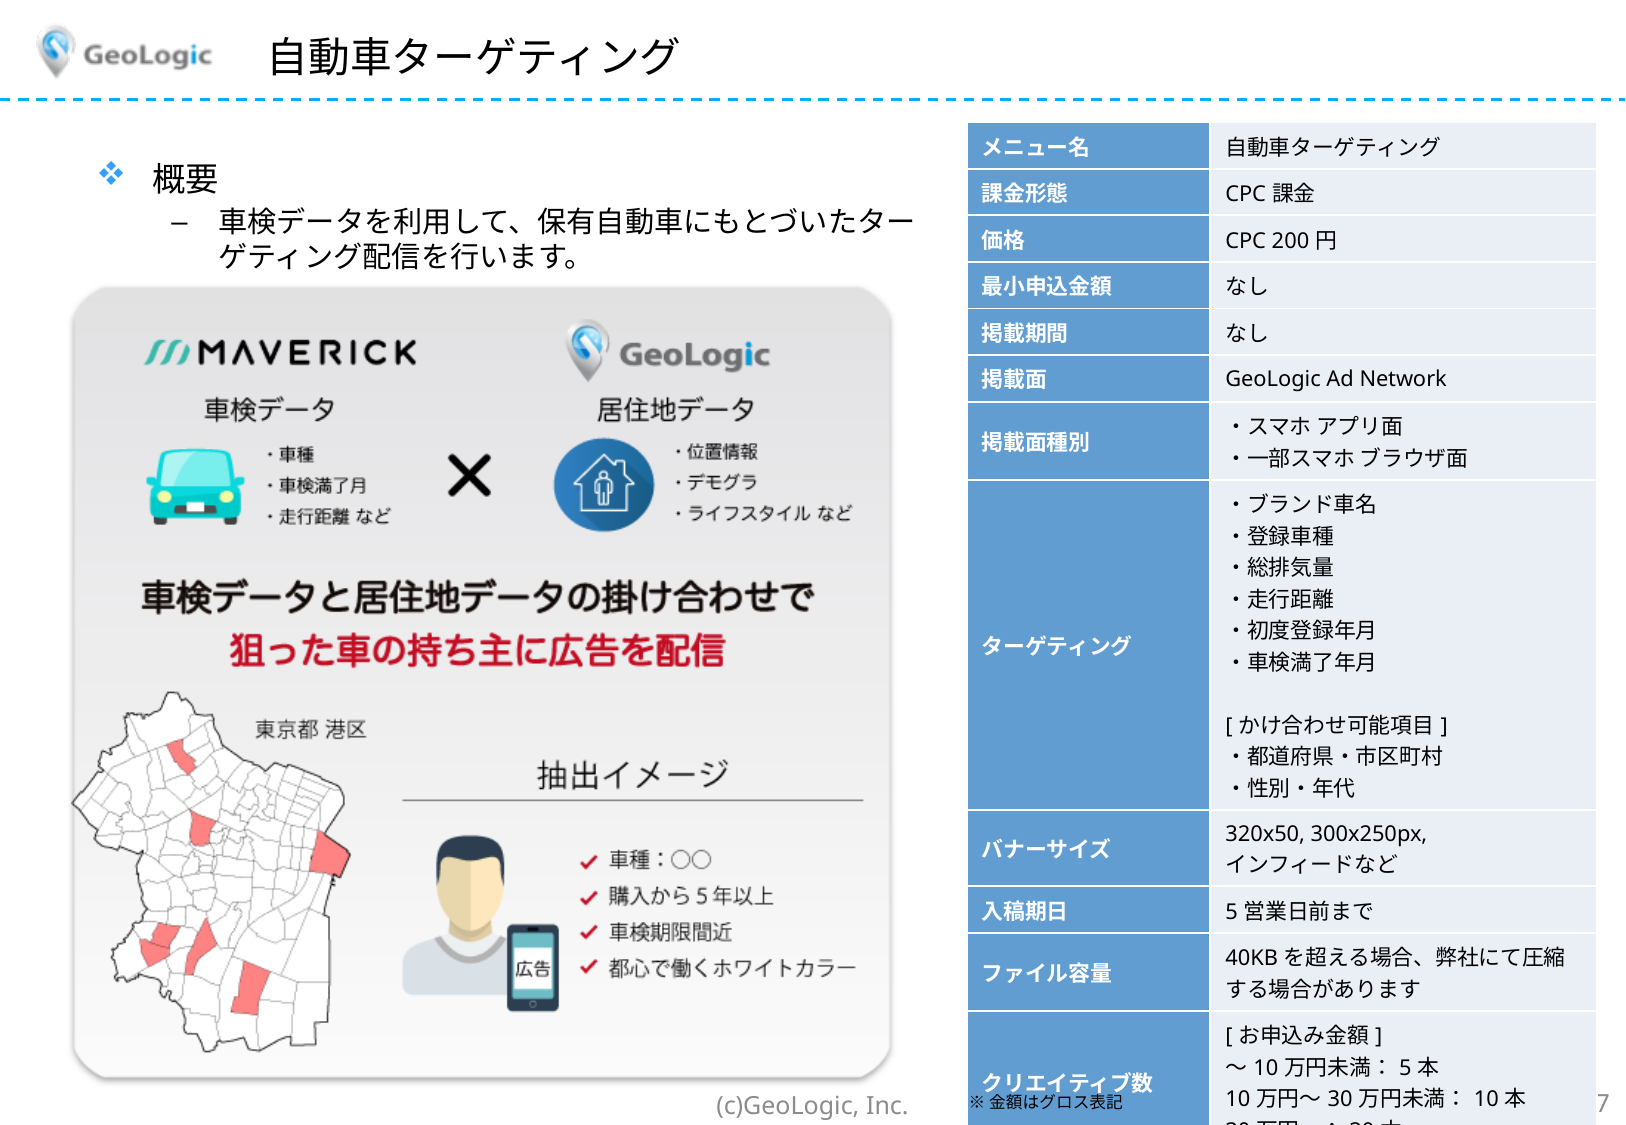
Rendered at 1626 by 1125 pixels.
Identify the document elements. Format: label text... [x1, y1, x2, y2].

table_cell ・ブランド車名 ・登録車種 ・総排気量 ・走行距離 ・初度登録年月 ・車検満了年月 [かけ合わせ可能項目] ・都道府県・市区町村 ・性別・年代 [1211, 481, 1596, 809]
table_cell 5営業日前まで [1211, 887, 1596, 932]
picture [64, 281, 930, 1091]
slide_number 17 [1598, 1084, 1625, 1125]
table_cell なし [1211, 263, 1596, 308]
table_cell 掲載期間 [968, 309, 1209, 354]
table_cell 320x50, 300x250px, インフィードなど [1211, 811, 1596, 885]
table_cell CPC 200円 [1211, 216, 1596, 261]
table_cell [お申込み金額] 〜10万円未満：5本 10万円〜30万円未満：10本 30万円〜：30本 [1211, 1012, 1596, 1125]
list 概要 車検データを利用して、保有自動車にもとづいたターゲティング配信を行います。 [81, 150, 938, 353]
picture [35, 22, 213, 81]
table_cell ・スマホ アプリ面 ・一部スマホ ブラウザ面 [1211, 403, 1596, 479]
table_cell CPC課金 [1211, 170, 1596, 214]
title 自動車ターゲティング [251, 15, 1610, 97]
table_cell ファイル容量 [968, 934, 1209, 1010]
table_cell 最小申込金額 [968, 263, 1209, 308]
table_cell バナーサイズ [968, 811, 1209, 885]
table_cell クリエイティブ数 [968, 1012, 1209, 1125]
text_box ※金額はグロス表記 [953, 1084, 1138, 1119]
footer (c)GeoLogic, Inc. [555, 1084, 966, 1125]
table_header メニュー名 [968, 123, 1209, 168]
table_cell GeoLogic Ad Network [1211, 356, 1596, 401]
table_cell 入稿期日 [968, 887, 1209, 932]
table_cell なし [1211, 309, 1596, 354]
table_header 自動車ターゲティング [1211, 123, 1596, 168]
table_cell 掲載面種別 [968, 403, 1209, 479]
table_cell ターゲティング [968, 481, 1209, 809]
table_cell 掲載面 [968, 356, 1209, 401]
table_cell 課金形態 [968, 170, 1209, 214]
table_cell 価格 [968, 216, 1209, 261]
table_cell 40KBを超える場合、弊社にて圧縮する場合があります [1211, 934, 1596, 1010]
